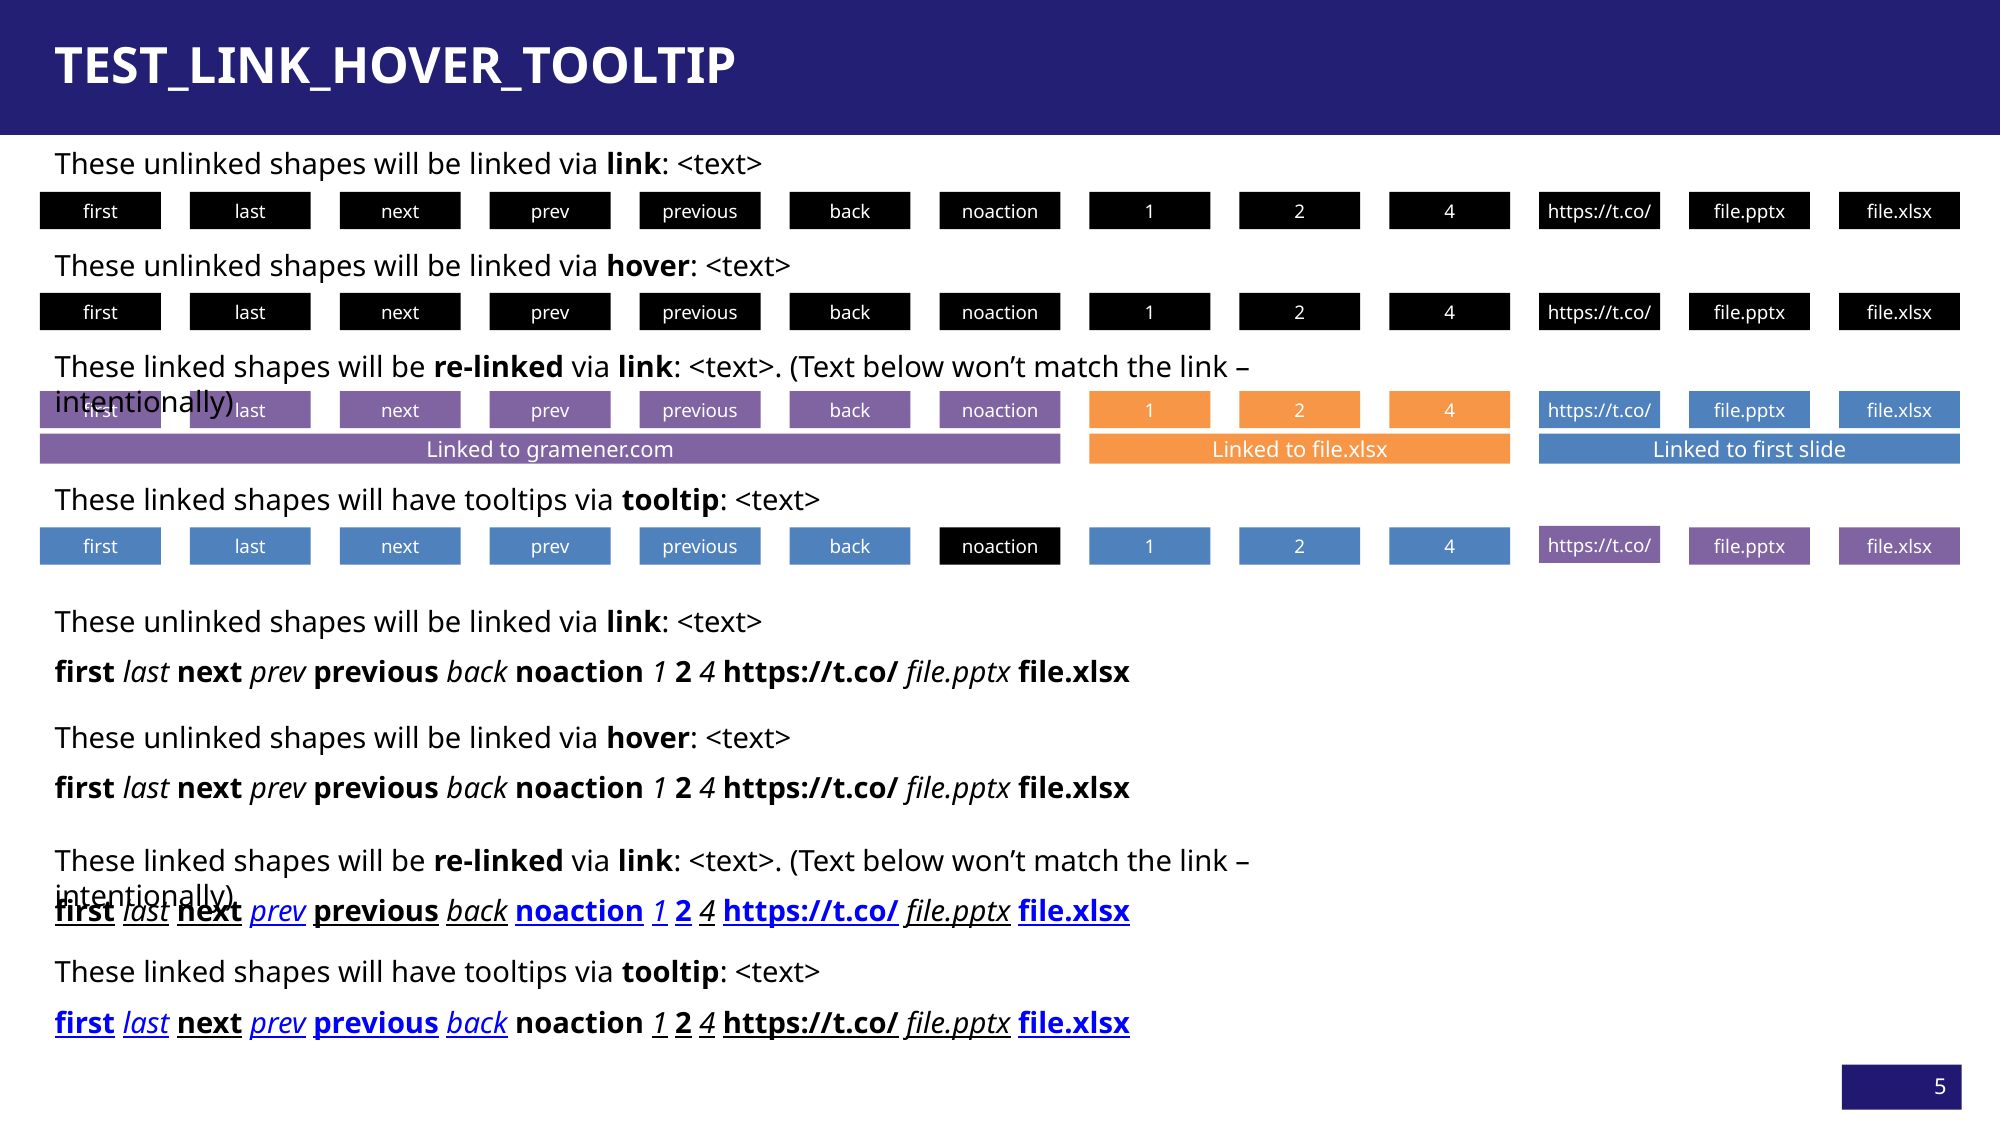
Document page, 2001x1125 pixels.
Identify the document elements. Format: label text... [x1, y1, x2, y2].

text_box 4 [1388, 390, 1511, 429]
text_box These unlinked shapes will be linked via link: <text> [39, 595, 1442, 646]
text_box previous [639, 191, 762, 230]
text_box 2 [1238, 292, 1361, 331]
text_box 2 [1238, 526, 1361, 566]
text_box These unlinked shapes will be linked via hover: <text> [39, 239, 1442, 290]
text_box last [189, 292, 312, 331]
text_box https://t.co/ [1538, 292, 1661, 331]
text_box first last next prev previous back noaction 1 2 4 https://t.co/ file.pptx file.xlsx [39, 646, 1442, 696]
text_box first last next prev previous back noaction 1 2 4 https://t.co/ file.pptx file.xlsx [39, 996, 1442, 1052]
text_box https://t.co/ [1538, 390, 1661, 429]
text_box next [339, 292, 462, 331]
text_box file.xlsx [1838, 390, 1961, 429]
text_box file.pptx [1688, 191, 1811, 230]
text_box 1 [1088, 292, 1211, 331]
text_box Linked to file.xlsx [1088, 433, 1511, 465]
text_box back [789, 526, 911, 566]
text_box prev [489, 191, 612, 230]
text_box prev [489, 292, 612, 331]
text_box previous [639, 292, 762, 331]
text_box noaction [938, 526, 1061, 566]
text_box next [339, 191, 462, 230]
text_box first last next prev previous back noaction 1 2 4 https://t.co/ file.pptx file.xlsx [39, 762, 1442, 812]
title test_link_hover_tooltip [39, 15, 1960, 120]
text_box file.xlsx [1838, 292, 1961, 331]
text_box 2 [1238, 191, 1361, 230]
text_box first [39, 526, 162, 566]
text_box first [39, 292, 162, 331]
text_box https://t.co/ [1538, 525, 1661, 564]
text_box These linked shapes will be re-linked via link: <text>. (Text below won’t match the link – intentionally) [39, 834, 1442, 920]
text_box These unlinked shapes will be linked via hover: <text> [39, 712, 1442, 762]
text_box back [789, 191, 911, 230]
text_box Linked to first slide [1538, 433, 1961, 465]
text_box last [189, 191, 312, 230]
text_box noaction [938, 191, 1061, 230]
text_box first [39, 191, 162, 230]
text_box file.pptx [1688, 390, 1811, 429]
text_box These linked shapes will have tooltips via tooltip: <text> [39, 473, 1442, 524]
text_box These unlinked shapes will be linked via link: <text> [39, 138, 1442, 189]
text_box next [339, 526, 462, 566]
text_box file.pptx [1688, 526, 1811, 566]
text_box last [189, 526, 312, 566]
text_box These linked shapes will have tooltips via tooltip: <text> [39, 946, 1442, 996]
text_box 1 [1088, 526, 1211, 566]
text_box first last next prev previous back noaction 1 2 4 https://t.co/ file.pptx file.xlsx [39, 920, 1442, 940]
text_box 1 [1088, 191, 1211, 230]
text_box https://t.co/ [1538, 191, 1661, 230]
text_box These linked shapes will be re-linked via link: <text>. (Text below won’t match the link – intentionally) [39, 340, 1442, 426]
text_box file.xlsx [1838, 191, 1961, 230]
text_box noaction [938, 292, 1061, 331]
text_box 4 [1388, 292, 1511, 331]
text_box 4 [1388, 191, 1511, 230]
text_box Linked to gramener.com [39, 433, 1061, 465]
text_box 4 [1388, 526, 1511, 566]
text_box back [789, 292, 911, 331]
text_box prev [489, 526, 612, 566]
text_box file.pptx [1688, 292, 1811, 331]
text_box file.xlsx [1838, 526, 1961, 566]
text_box previous [639, 526, 762, 566]
